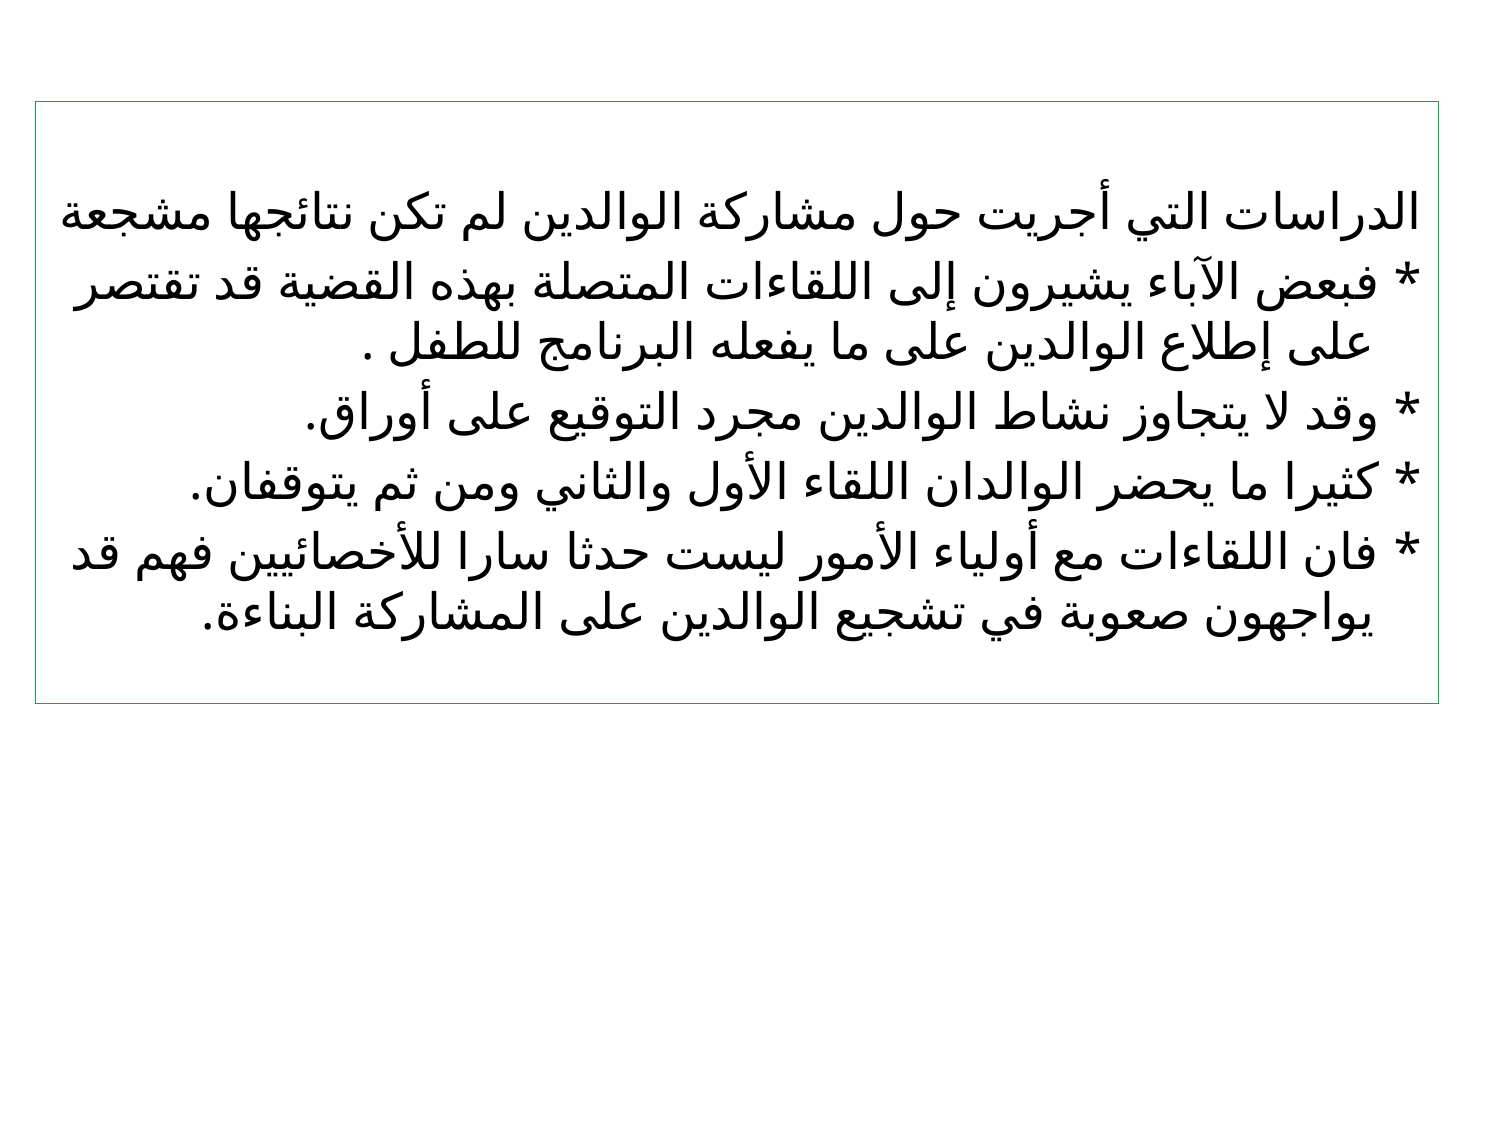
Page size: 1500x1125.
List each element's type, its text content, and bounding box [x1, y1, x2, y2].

list الدراسات التي أجريت حول مشاركة الوالدين لم تكن نتائجها مشجعة * فبعض الآباء يشيرون إلى اللقاءات المتصلة بهذه القضية قد تقتصر على إطلاع الوالدين على ما يفعله البرنامج للطفل . * وقد لا يتجاوز نشاط الوالدين مجرد التوقيع على أوراق. * كثيرا ما يحضر الوالدان اللقاء الأول والثاني ومن ثم يتوقفان. * فان اللقاءات مع أولياء الأمور ليست حدثا سارا للأخصائيين فهم قد يواجهون صعوبة في تشجيع الوالدين على المشاركة البناءة. [35, 101, 1439, 704]
